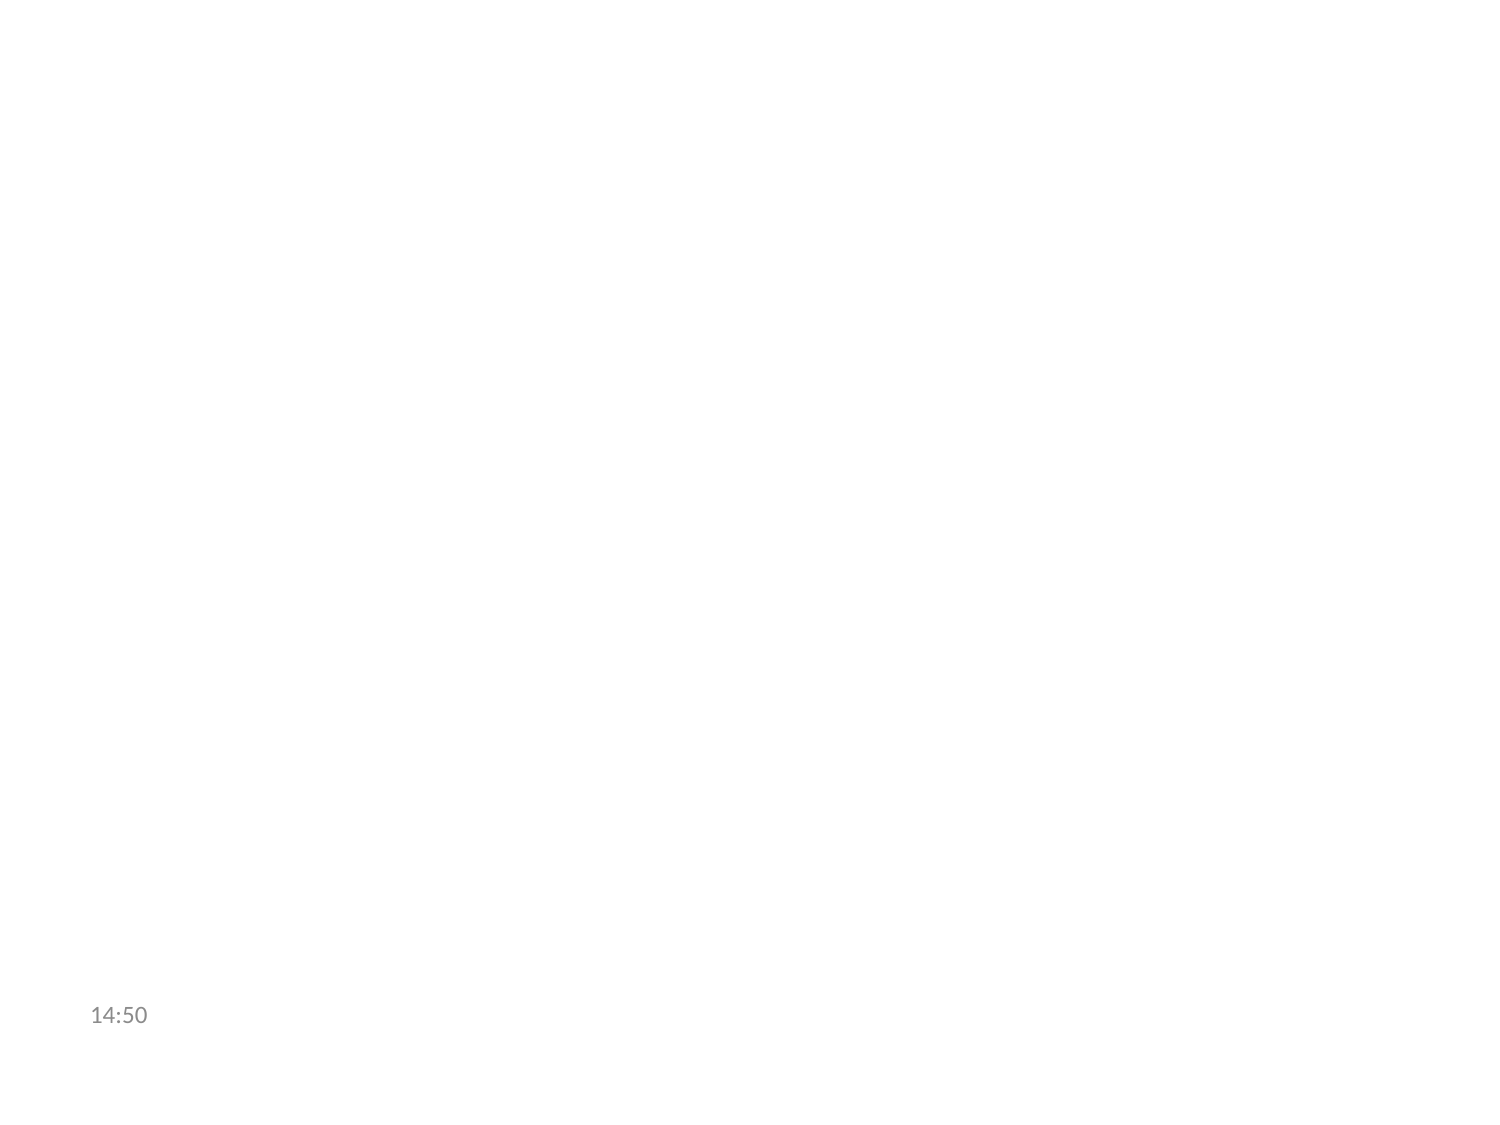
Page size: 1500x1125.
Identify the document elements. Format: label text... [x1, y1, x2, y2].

text_box 15:35 [75, 983, 425, 1044]
